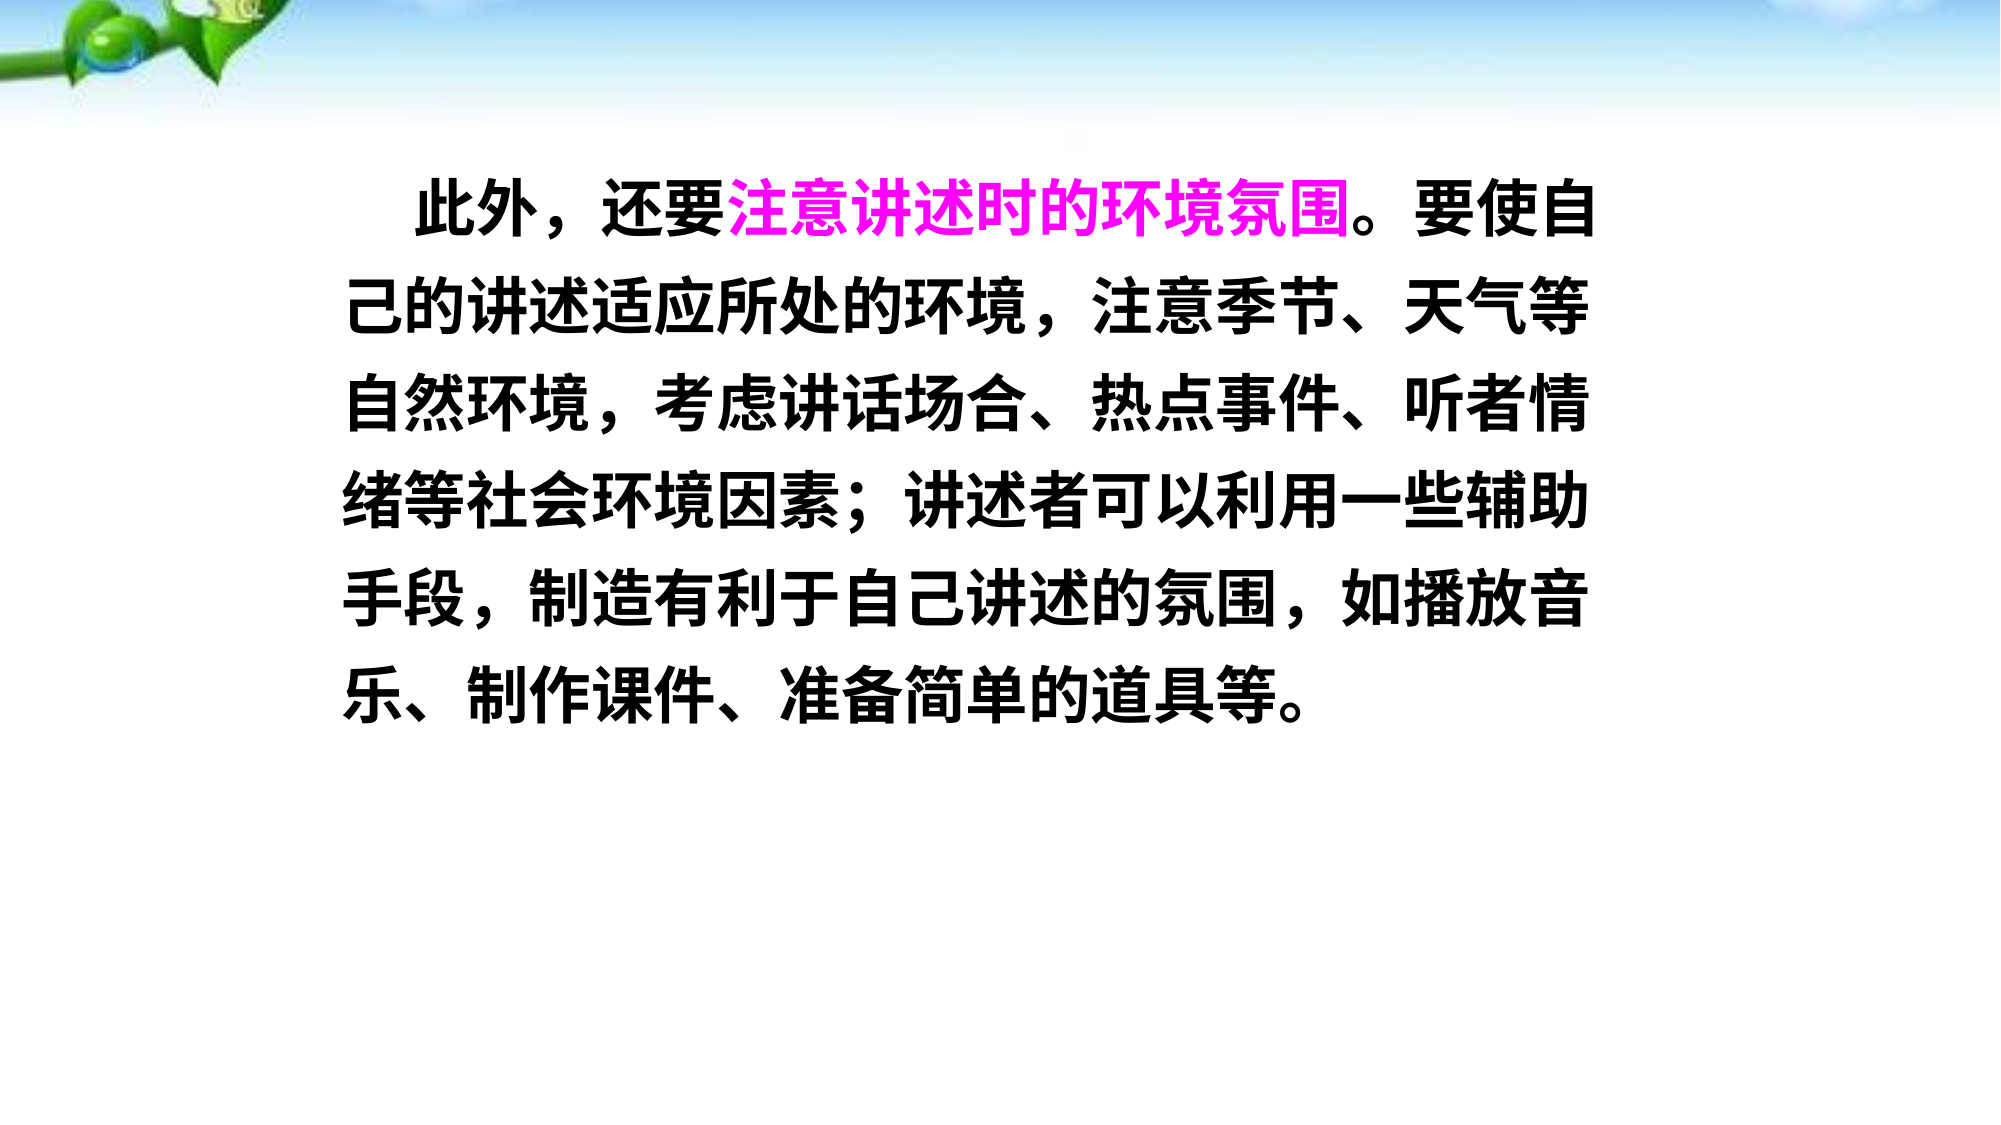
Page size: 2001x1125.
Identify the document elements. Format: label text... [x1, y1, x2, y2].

text_box 此外，还要注意讲述时的环境氛围。要使自己的讲述适应所处的环境，注意季节、天气等自然环境，考虑讲话场合、热点事件、听者情绪等社会环境因素；讲述者可以利用一些辅助手段，制造有利于自己讲述的氛围，如播放音乐、制作课件、准备简单的道具等。 [326, 139, 1653, 739]
picture [0, 0, 2001, 1125]
